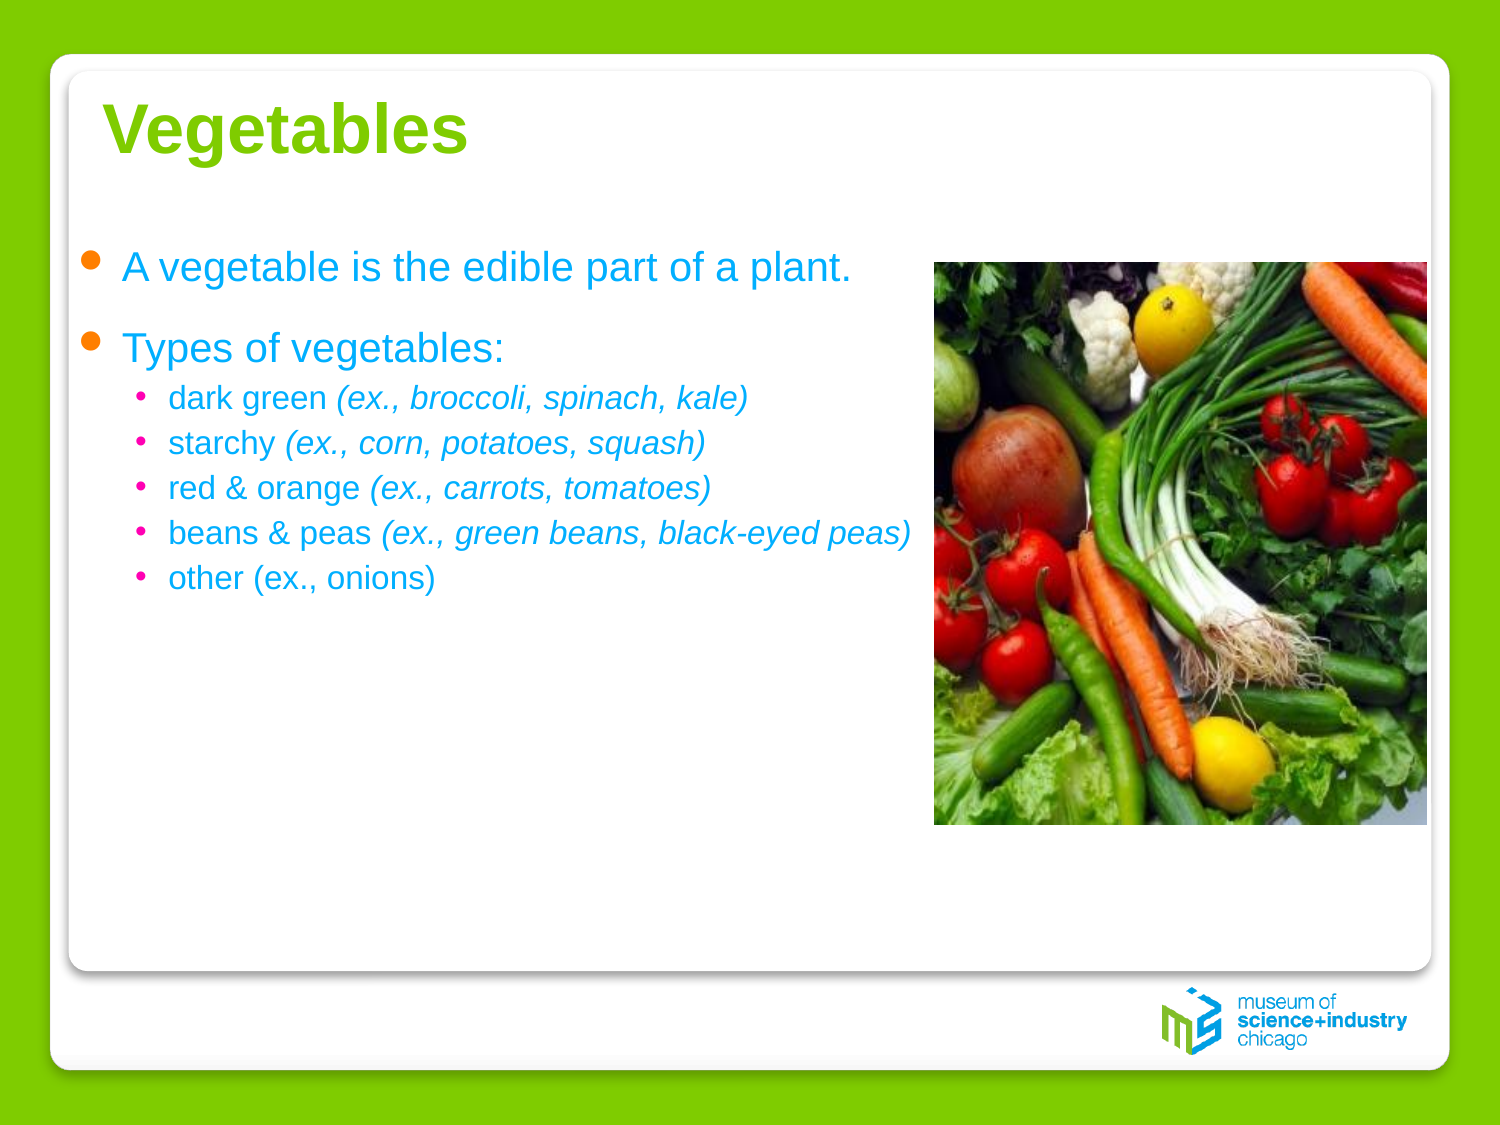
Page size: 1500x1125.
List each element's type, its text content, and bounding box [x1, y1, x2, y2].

picture [1162, 987, 1407, 1055]
picture [933, 262, 1428, 826]
list A vegetable is the edible part of a plant. Types of vegetables: dark green (ex., broccoli, spinach, kale) starchy (ex., corn, potatoes, squash) red & orange (ex., carrots, tomatoes) beans & peas (ex., green beans, black-eyed peas) other (ex., onions) [48, 224, 936, 1050]
title Vegetables [87, 75, 1430, 175]
